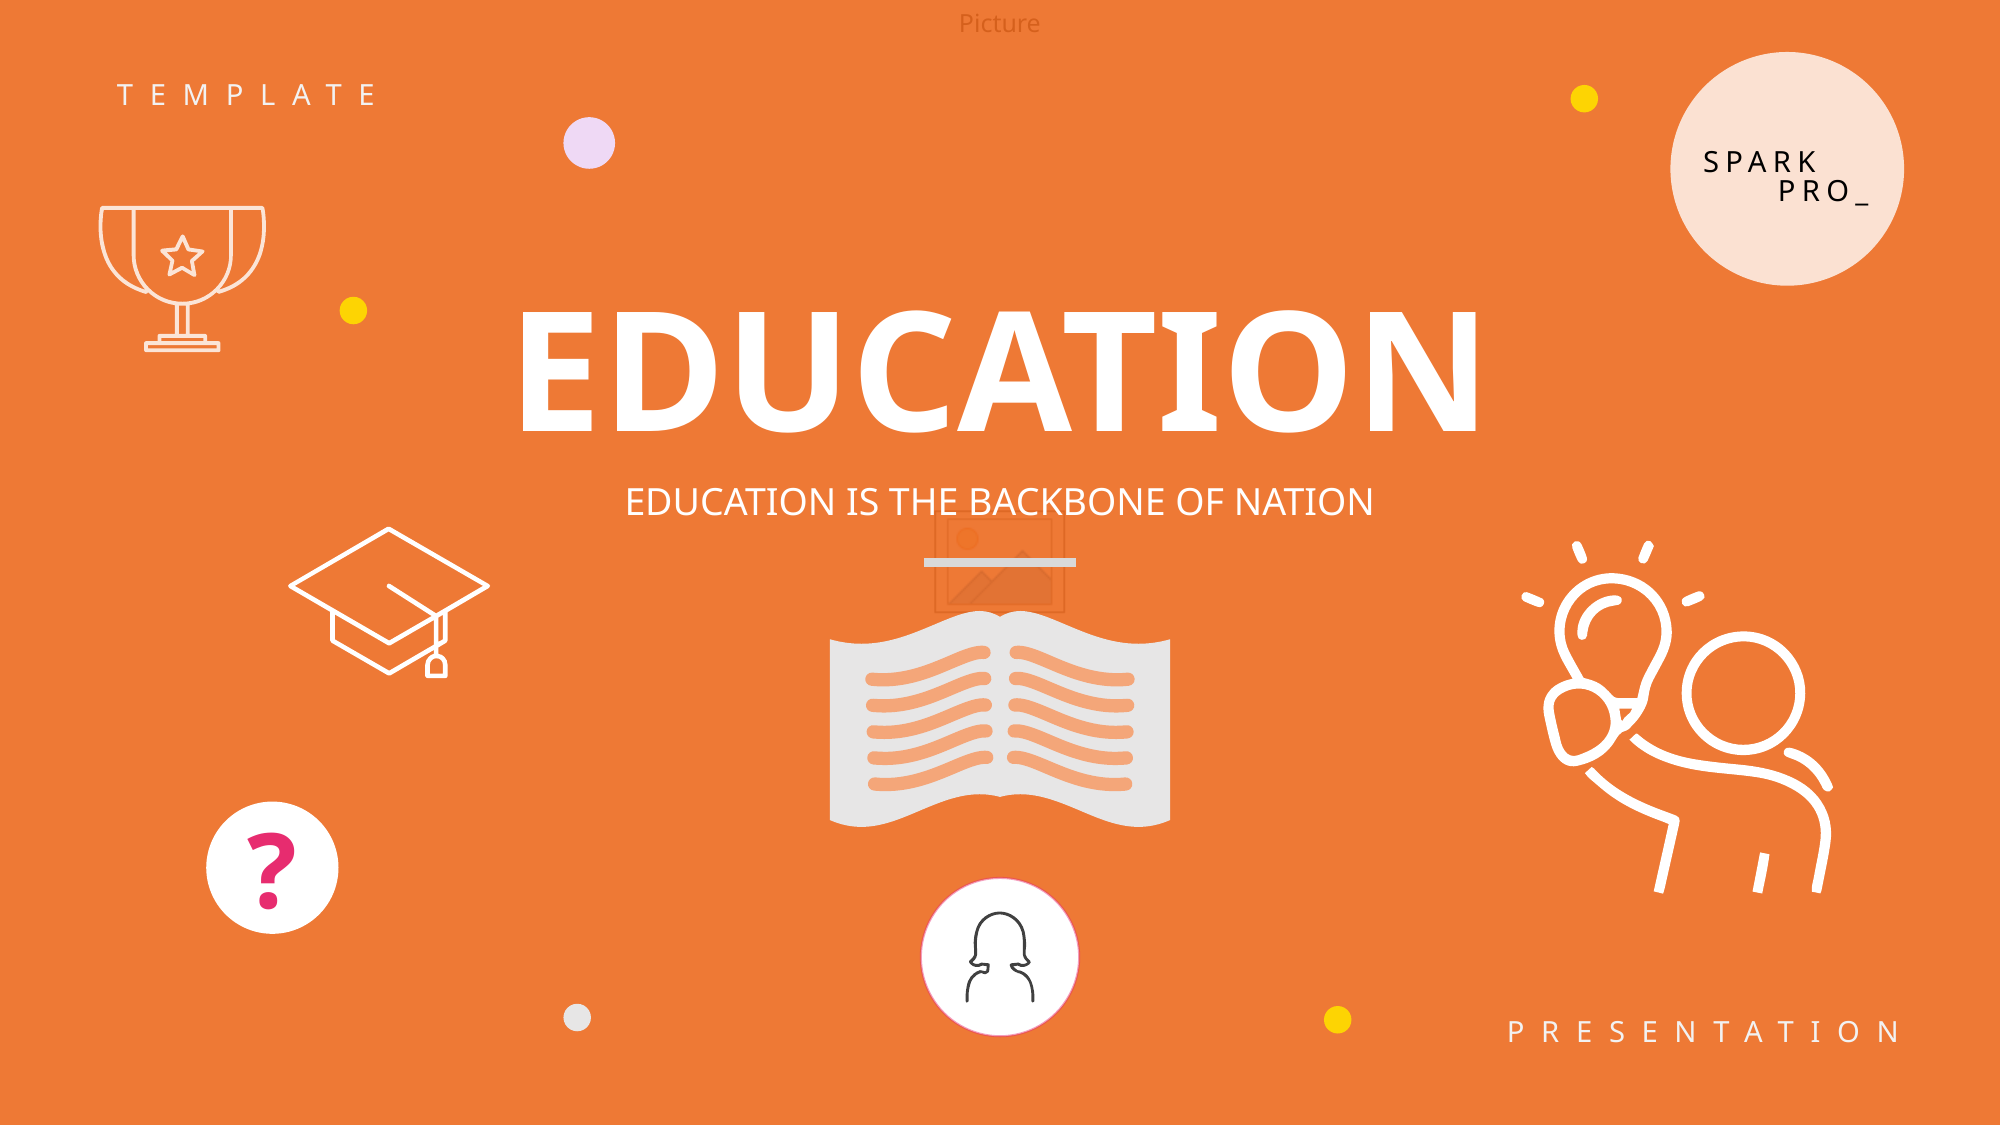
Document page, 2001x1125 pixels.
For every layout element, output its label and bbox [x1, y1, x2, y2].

text_box [920, 877, 1080, 1037]
text_box [829, 610, 1170, 827]
picture [0, 0, 2000, 1125]
text_box [98, 205, 266, 353]
